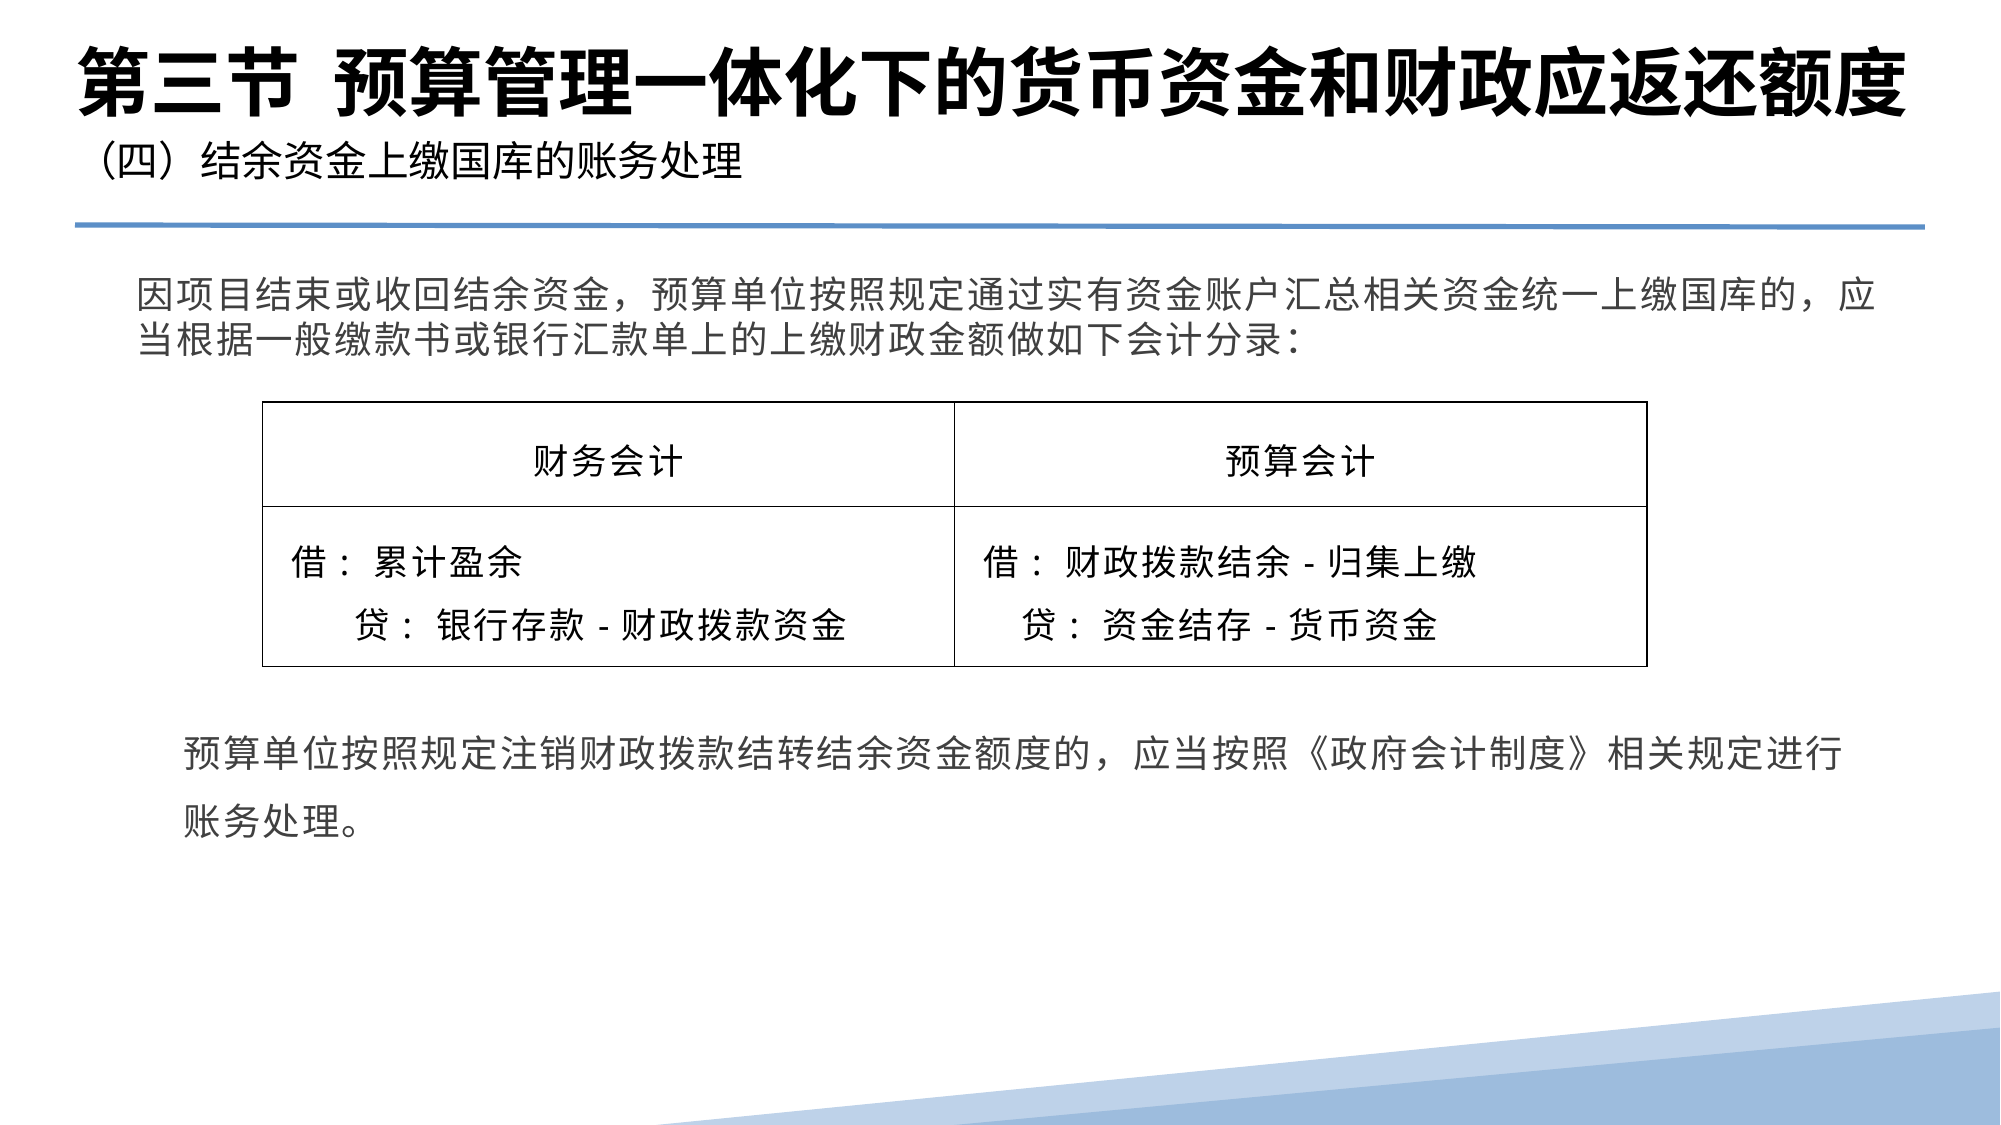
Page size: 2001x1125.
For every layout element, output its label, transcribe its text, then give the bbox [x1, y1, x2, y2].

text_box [74, 224, 1925, 228]
table_header 财务会计 [263, 403, 954, 506]
text_box （四）结余资金上缴国库的账务处理 [75, 124, 1925, 200]
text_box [656, 991, 2000, 1125]
table_header 预算会计 [955, 403, 1646, 506]
table_cell 借: 财政拨款结余-归集上缴 贷: 资金结存-货币资金 [955, 507, 1646, 666]
text_box 因项目结束或收回结余资金，预算单位按照规定通过实有资金账户汇总相关资金统一上缴国库的，应当根据一般缴款书或银行汇款单上的上缴财政金额做如下会计分录： [126, 235, 1891, 451]
text_box 预算单位按照规定注销财政拨款结转结余资金额度的，应当按照《政府会计制度》相关规定进行账务处理。 [168, 700, 1866, 904]
table_cell 借: 累计盈余 贷: 银行存款-财政拨款资金 [263, 507, 954, 666]
text_box 第三节 预算管理一体化下的货币资金和财政应返还额度 [75, 24, 1925, 124]
